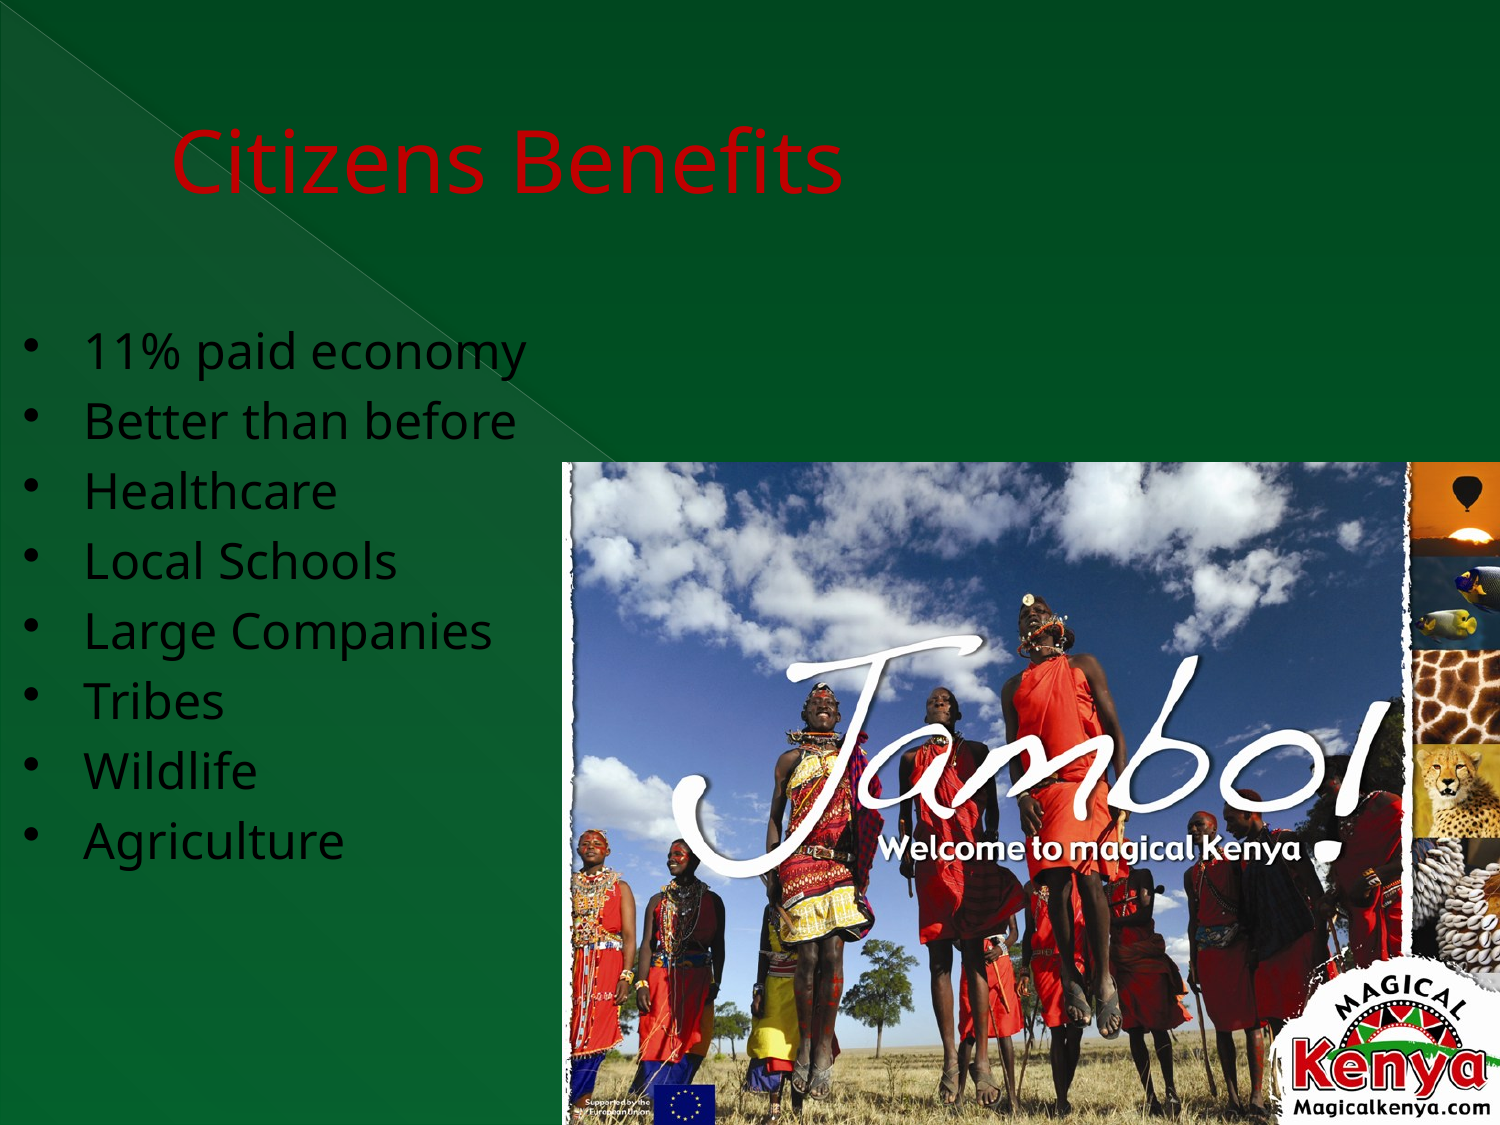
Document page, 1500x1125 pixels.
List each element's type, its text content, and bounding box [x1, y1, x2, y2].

title Citizens Benefits [75, 43, 1425, 274]
picture [562, 462, 1500, 1125]
list 11% paid economy Better than before Healthcare Local Schools Large Companies Tribes Wildlife Agriculture [0, 312, 1350, 879]
